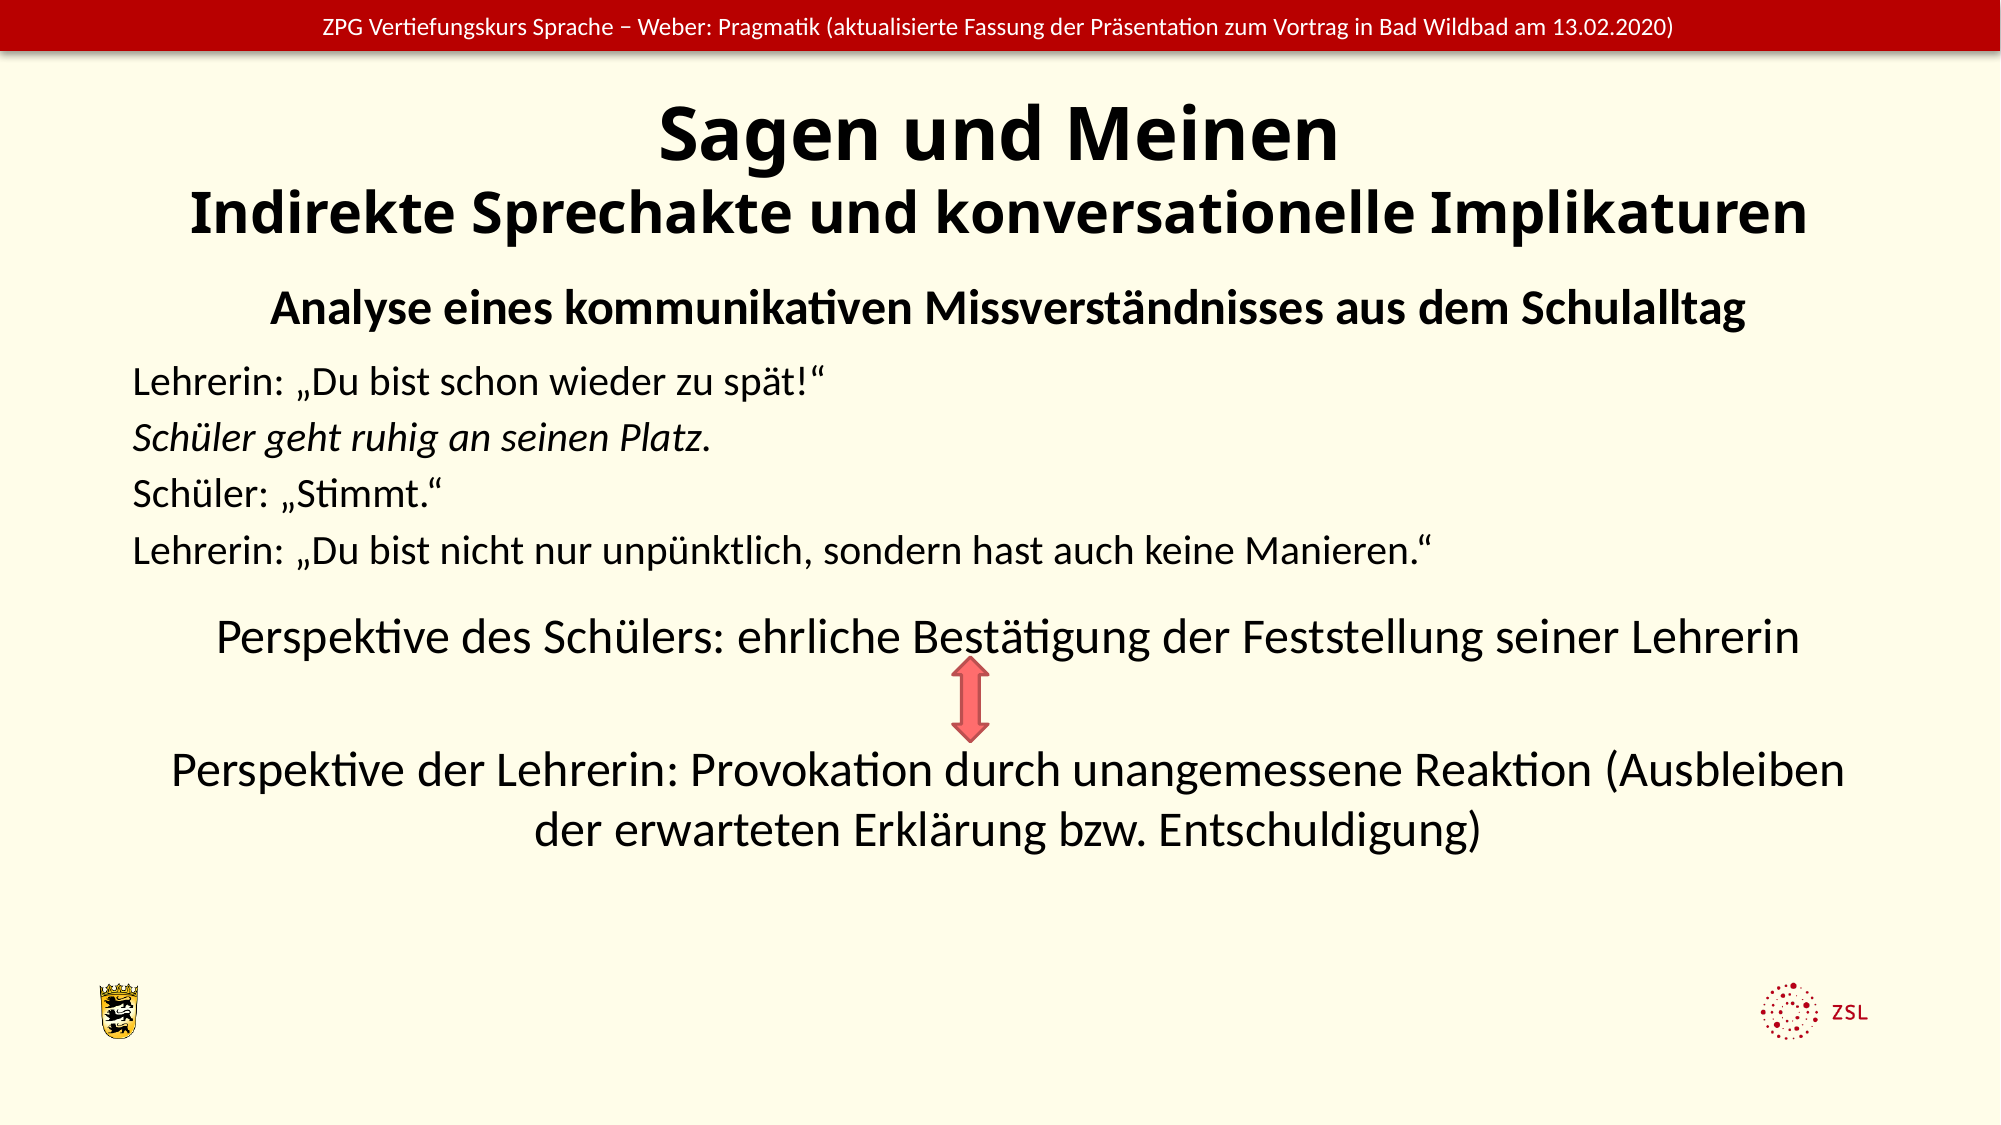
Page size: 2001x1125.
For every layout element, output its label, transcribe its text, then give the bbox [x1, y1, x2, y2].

title Sagen und Meinen Indirekte Sprechakte und konversationelle Implikaturen [99, 78, 1900, 254]
text_box [951, 655, 990, 743]
picture [1746, 968, 1882, 1054]
list Analyse eines kommunikativen Missverständnisses aus dem Schulalltag Lehrerin: „Du bist schon wieder zu spät!“ Schüler geht ruhig an seinen Platz. Schüler: „Stimmt.“ Lehrerin: „Du bist nicht nur unpünktlich, sondern hast auch keine Manieren.“ Perspektive des Schülers: ehrliche Bestätigung der Feststellung seiner Lehrerin Perspektive der Lehrerin: Provokation durch unangemessene Reaktion (Ausbleiben der erwarteten Erklärung bzw. Entschuldigung) [99, 267, 1900, 965]
picture [98, 981, 140, 1041]
